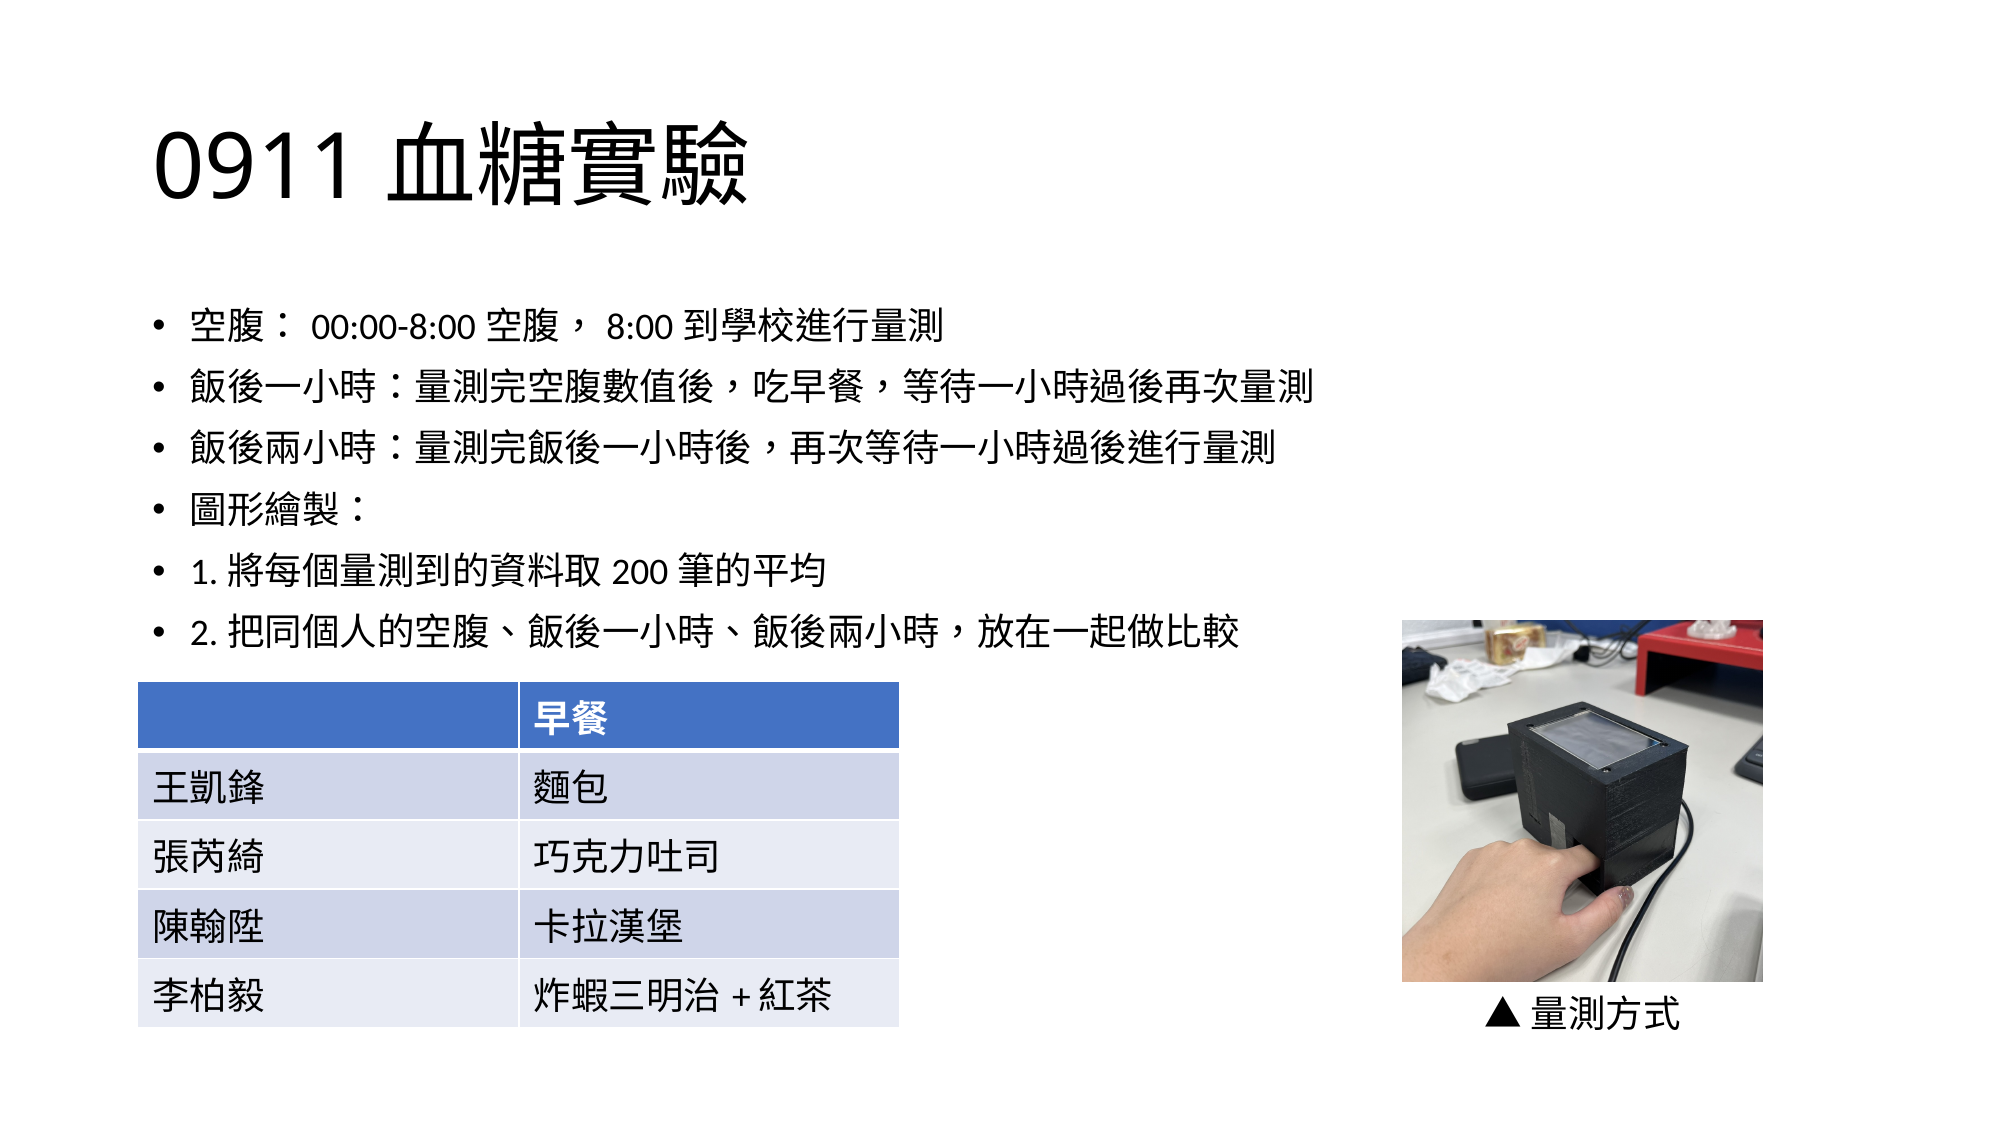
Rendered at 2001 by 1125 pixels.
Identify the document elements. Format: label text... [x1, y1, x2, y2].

table_cell 李柏毅 [138, 959, 518, 1027]
table_cell 炸蝦三明治+紅茶 [520, 959, 899, 1027]
picture [1402, 620, 1763, 982]
table_cell 張芮綺 [138, 821, 518, 888]
table_cell 卡拉漢堡 [520, 890, 899, 958]
list 空腹：00:00-8:00空腹，8:00到學校進行量測 飯後一小時：量測完空腹數值後，吃早餐，等待一小時過後再次量測 飯後兩小時：量測完飯後一小時後，再次等待一小時過後進行量測 圖形繪製： 1.將每個量測到的資料取200筆的平均 2.把同個人的空腹、飯後一小時、飯後兩小時，放在一起做比較 [137, 299, 1863, 680]
table_cell 王凱鋒 [138, 753, 518, 819]
text_box ▲量測方式 [1469, 982, 1696, 1043]
table_cell 麵包 [520, 753, 899, 819]
table_cell 陳翰陞 [138, 890, 518, 958]
title 0911血糖實驗 [137, 59, 1863, 278]
table_cell 巧克力吐司 [520, 821, 899, 888]
table_header [138, 682, 518, 748]
table_header 早餐 [520, 682, 899, 748]
